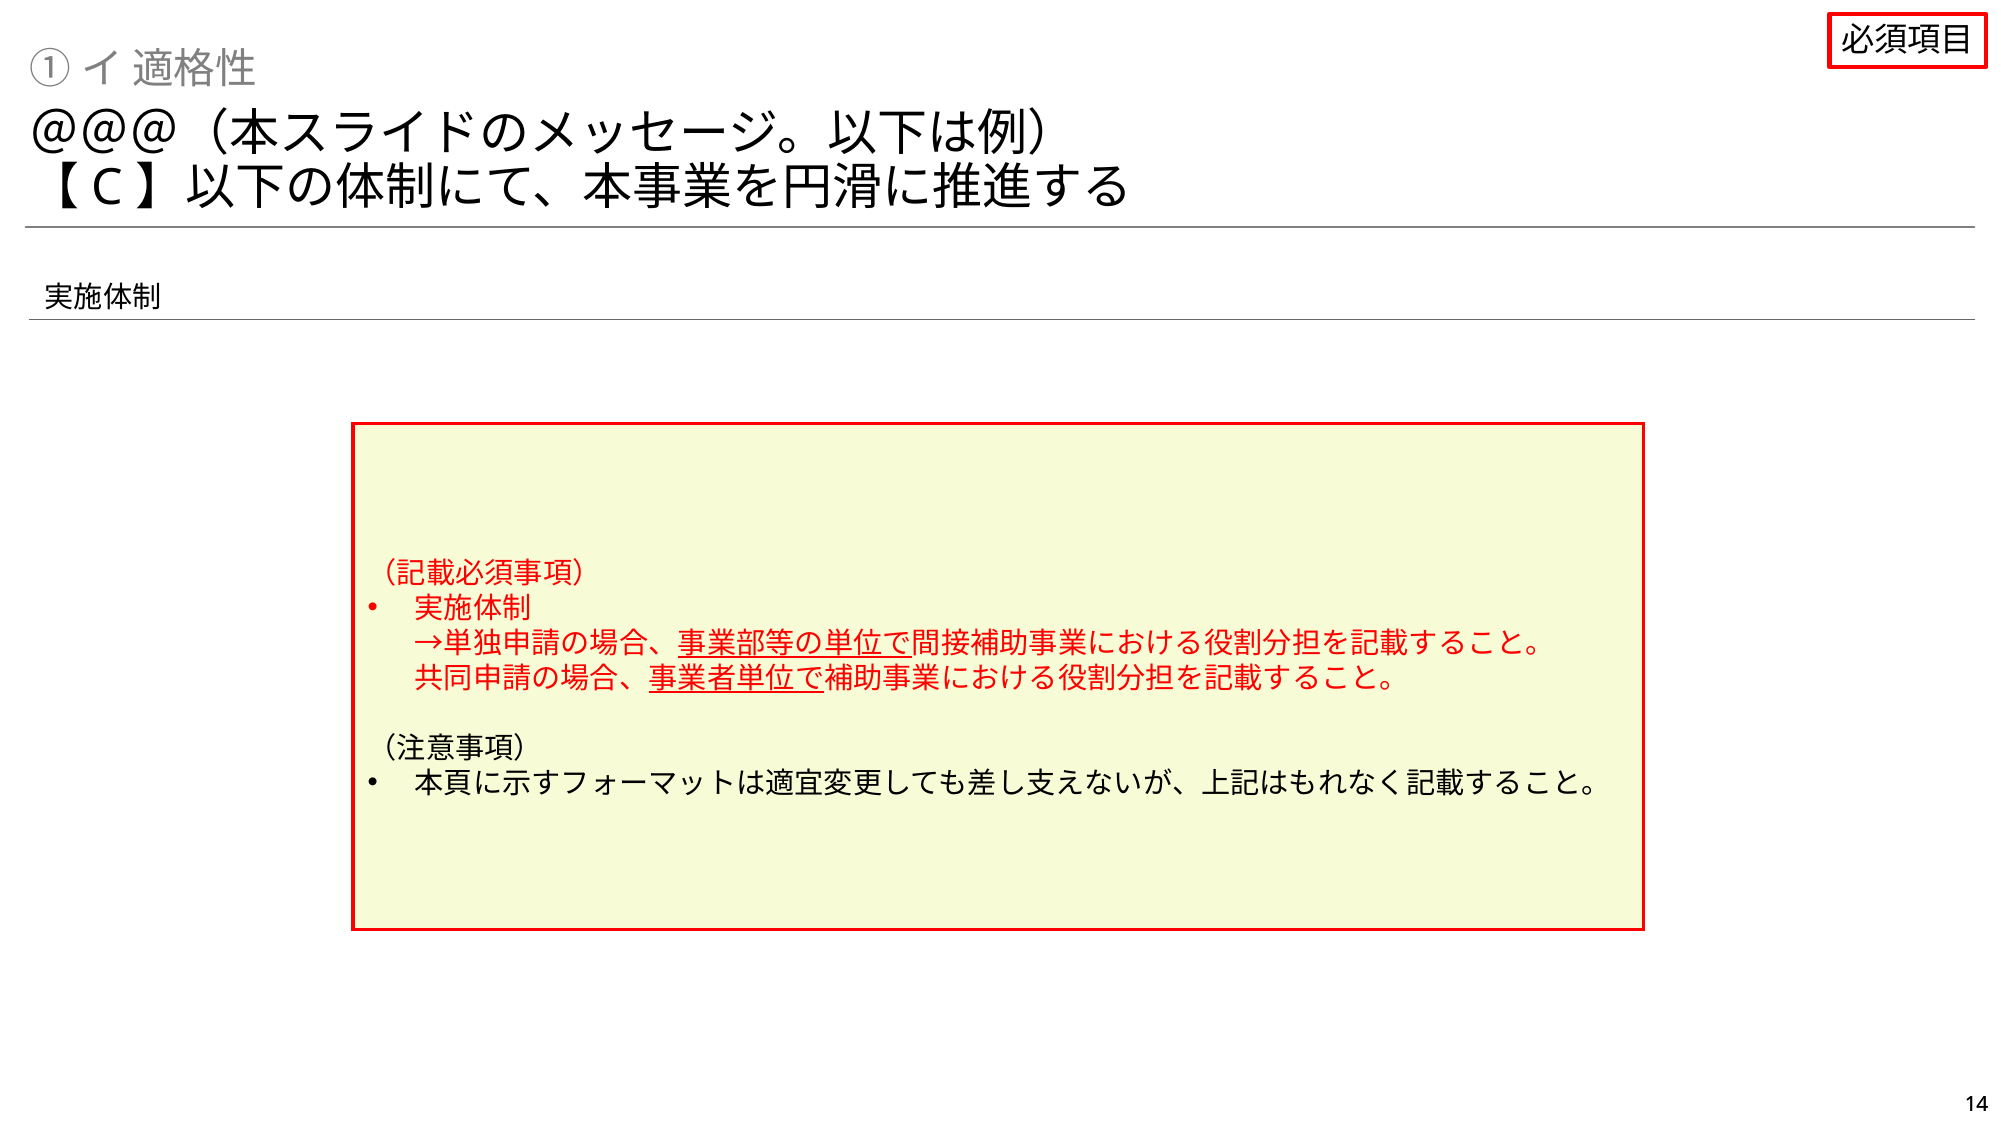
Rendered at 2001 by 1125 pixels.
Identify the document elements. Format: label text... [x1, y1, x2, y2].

text_box ＠＠＠（本スライドのメッセージ。以下は例） 【C】以下の体制にて、本事業を円滑に推進する [29, 107, 1975, 216]
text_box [28, 271, 1975, 320]
text_box ①イ 適格性 [29, 47, 1802, 94]
text_box （記載必須事項） 実施体制 →単独申請の場合、事業部等の単位で間接補助事業における役割分担を記載すること。 共同申請の場合、事業者単位で補助事業における役割分担を記載すること。 （注意事項） 本頁に示すフォーマットは適宜変更しても差し支えないが、上記はもれなく記載すること。 [351, 422, 1645, 931]
text_box 必須項目 [1829, 13, 1986, 68]
